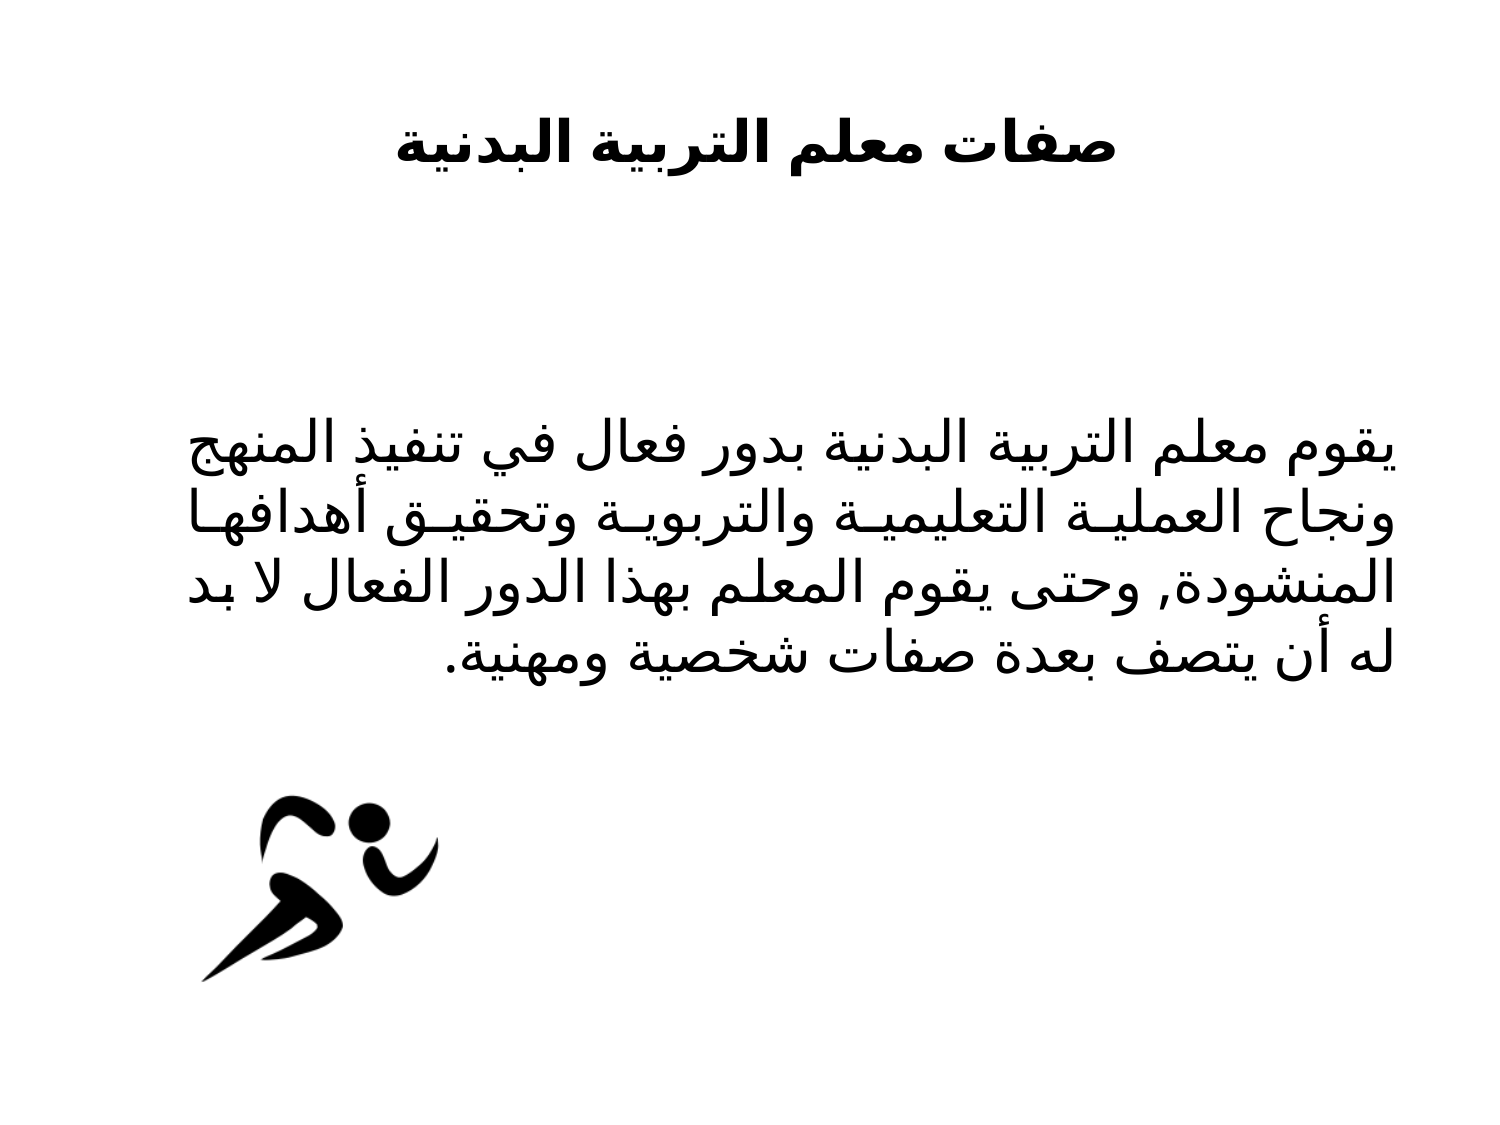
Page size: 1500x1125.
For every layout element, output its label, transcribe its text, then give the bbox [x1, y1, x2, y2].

picture [182, 751, 459, 1027]
title صفات معلم التربية البدنية [75, 45, 1425, 233]
list يقوم معلم التربية البدنية بدور فعال في تنفيذ المنهج ونجاح العملية التعليمية والتربوية وتحقيق أهدافها المنشودة, وحتى يقوم المعلم بهذا الدور الفعال لا بد له أن يتصف بعدة صفات شخصية ومهنية. [171, 397, 1413, 1010]
